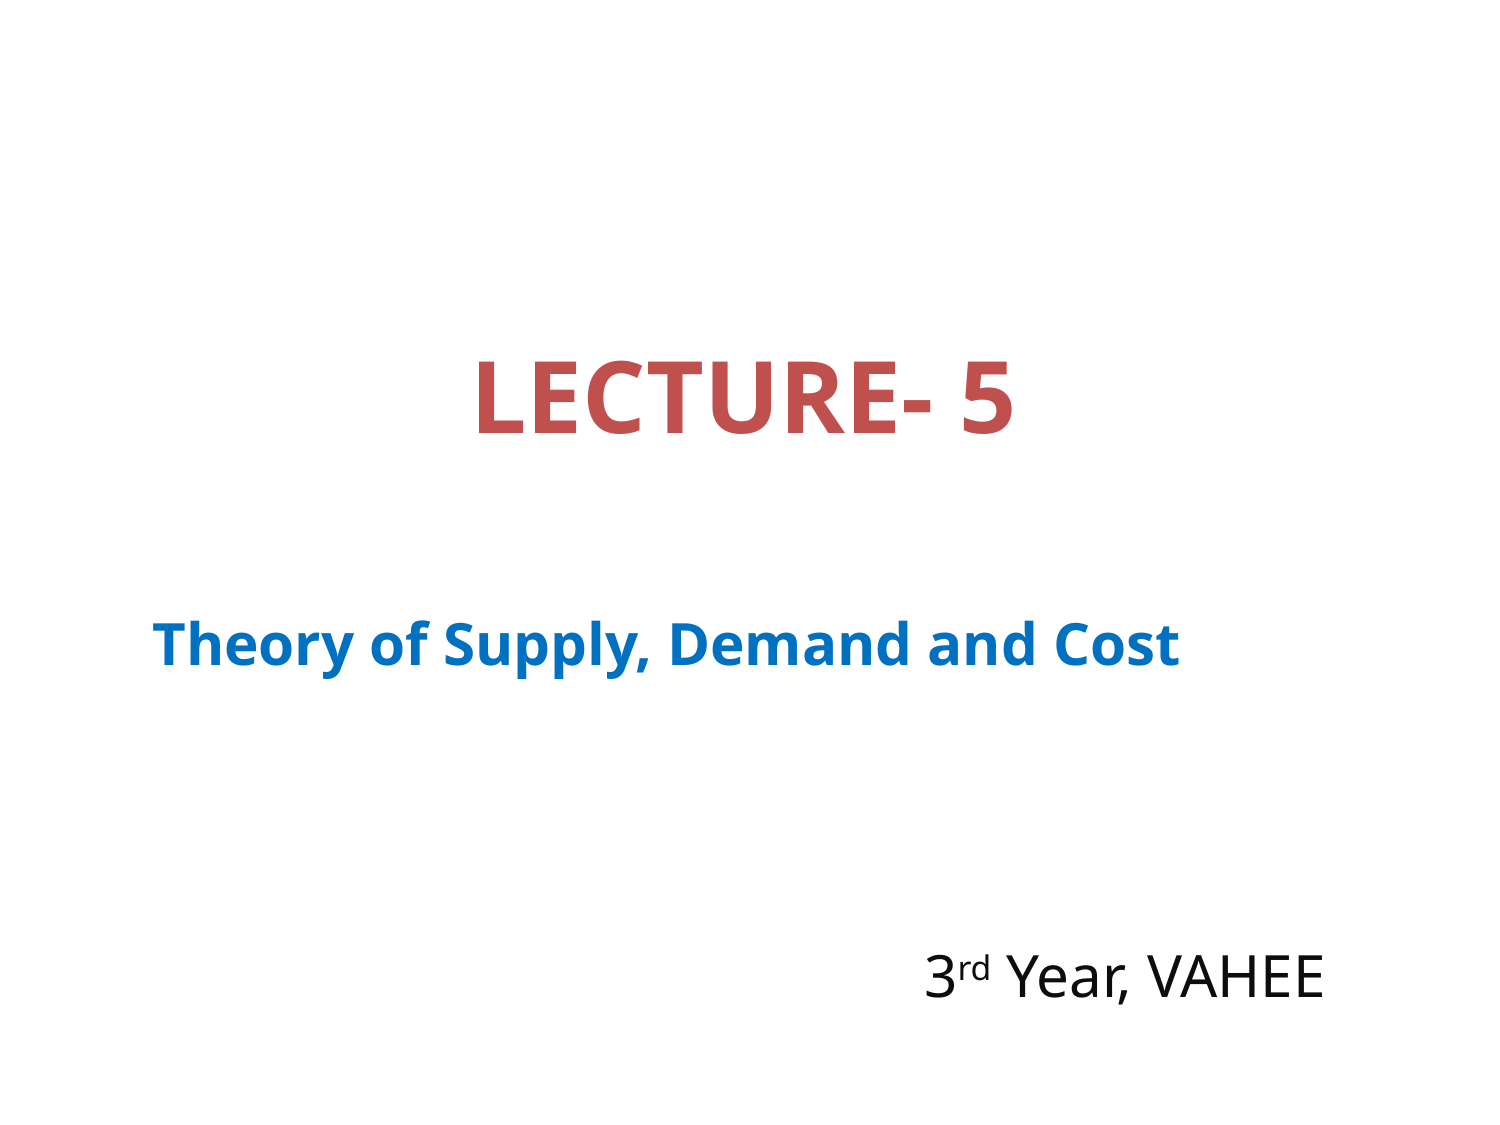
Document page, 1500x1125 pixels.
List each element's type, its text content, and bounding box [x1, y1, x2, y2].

subtitle 3rd Year, VAHEE [699, 849, 1500, 1038]
title LECTURE- 5 [50, 174, 1438, 613]
text_box Theory of Supply, Demand and Cost [137, 600, 1376, 685]
